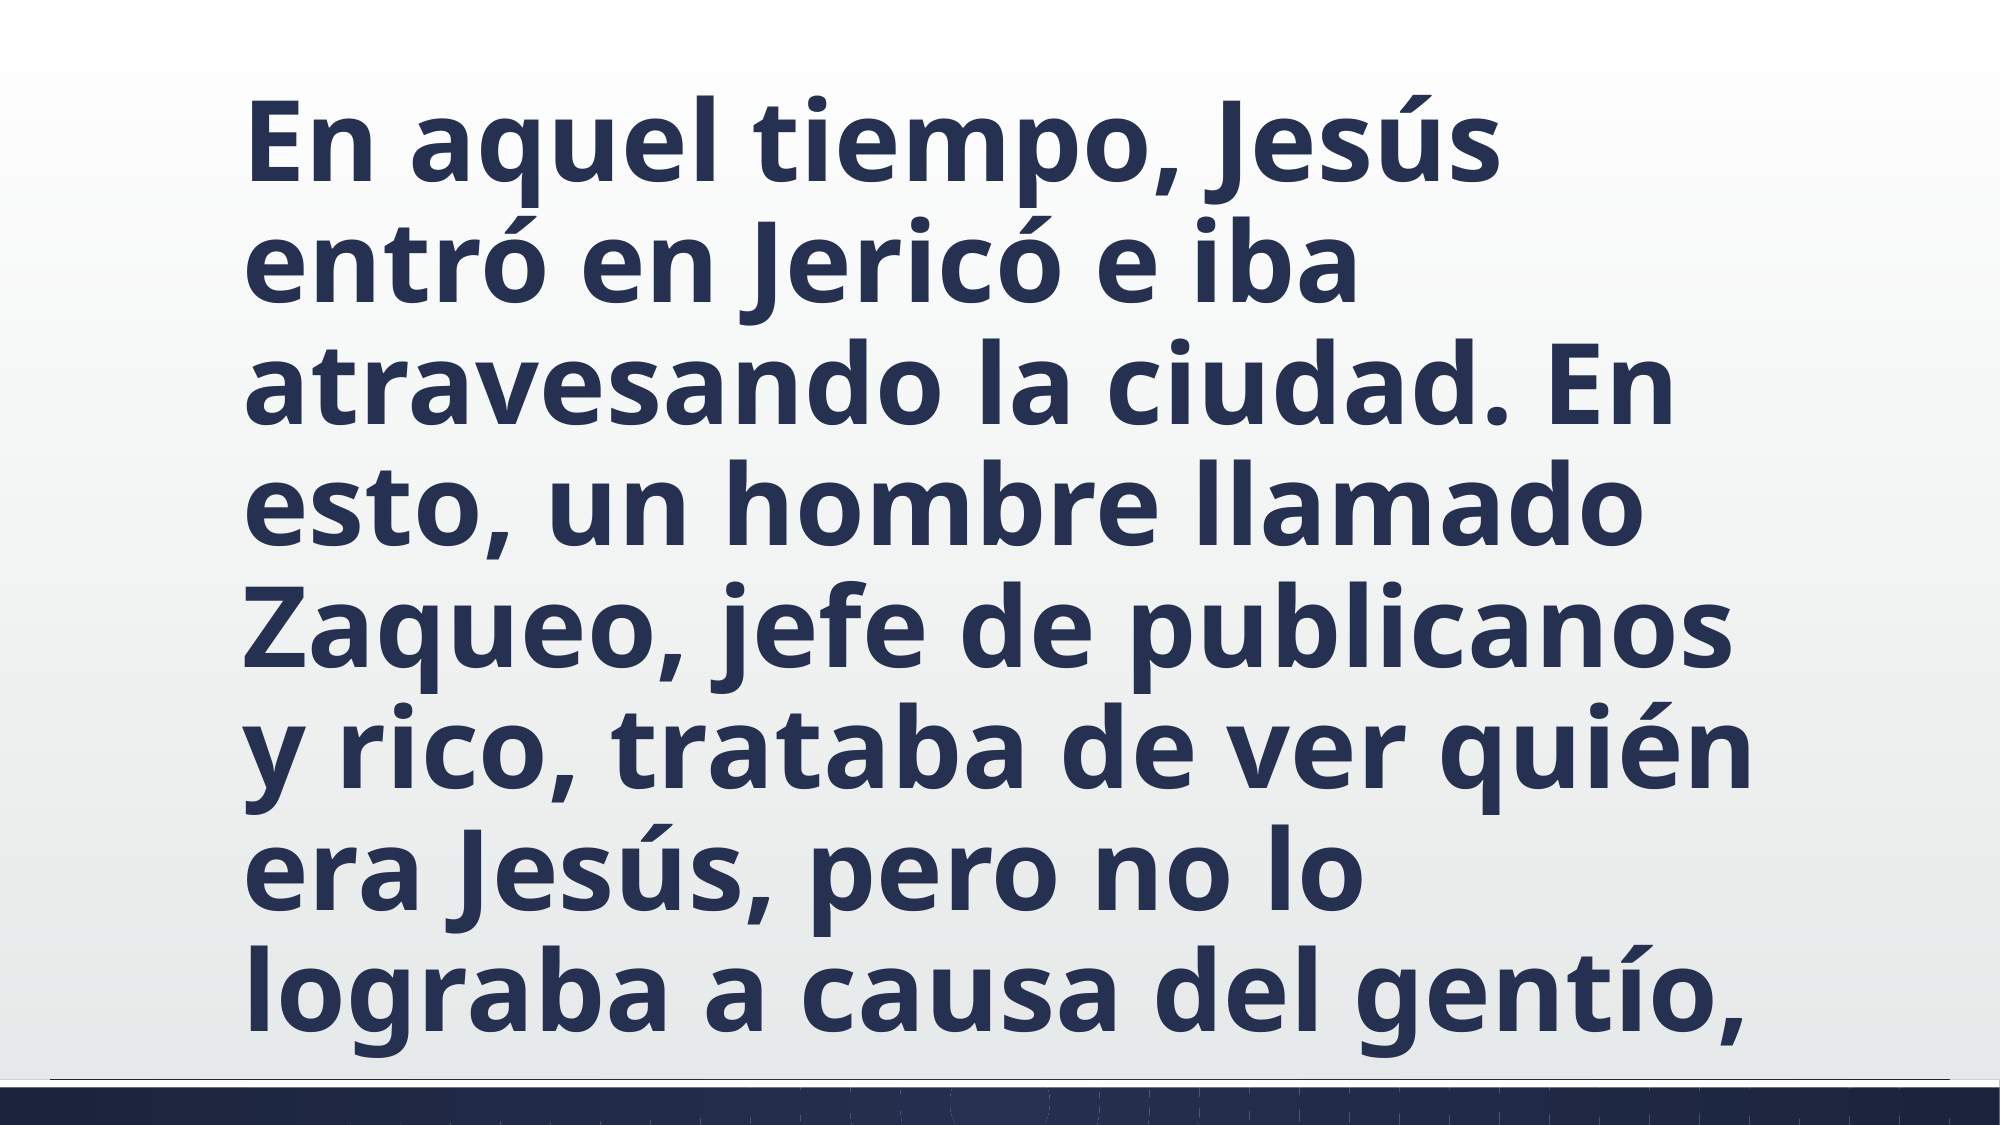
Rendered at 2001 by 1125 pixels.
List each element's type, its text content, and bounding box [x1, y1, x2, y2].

list En aquel tiempo, Jesús entró en Jericó e iba atravesando la ciudad. En esto, un hombre llamado Zaqueo, jefe de publicanos y rico, trataba de ver quién era Jesús, pero no lo lograba a causa del gentío, [219, 76, 1780, 990]
